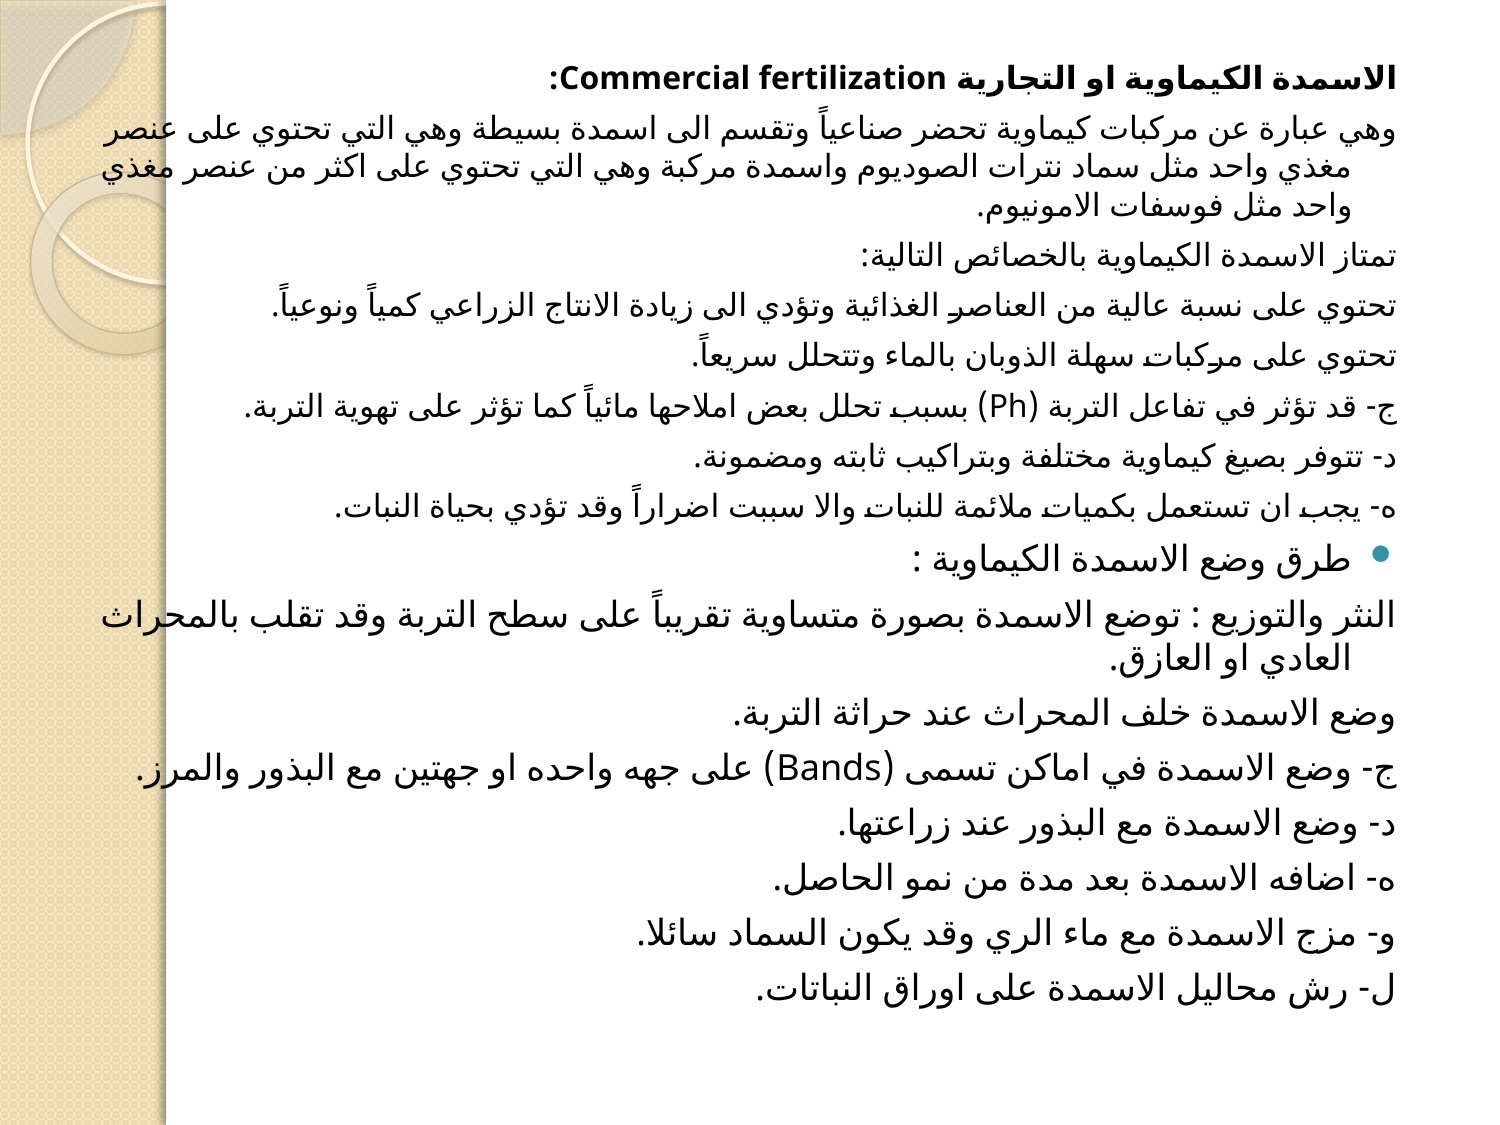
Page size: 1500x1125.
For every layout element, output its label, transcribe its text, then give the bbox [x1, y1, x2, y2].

list الاسمدة الكيماوية او التجارية Commercial fertilization: وهي عبارة عن مركبات كيماوية تحضر صناعياً وتقسم الى اسمدة بسيطة وهي التي تحتوي على عنصر مغذي واحد مثل سماد نترات الصوديوم واسمدة مركبة وهي التي تحتوي على اكثر من عنصر مغذي واحد مثل فوسفات الامونيوم. تمتاز الاسمدة الكيماوية بالخصائص التالية: تحتوي على نسبة عالية من العناصر الغذائية وتؤدي الى زيادة الانتاج الزراعي كمياً ونوعياً. تحتوي على مركبات سهلة الذوبان بالماء وتتحلل سريعاً. ج- قد تؤثر في تفاعل التربة (Ph) بسبب تحلل بعض املاحها مائياً كما تؤثر على تهوية التربة. د- تتوفر بصيغ كيماوية مختلفة وبتراكيب ثابته ومضمونة. ه- يجب ان تستعمل بكميات ملائمة للنبات والا سببت اضراراً وقد تؤدي بحياة النبات. طرق وضع الاسمدة الكيماوية : النثر والتوزيع : توضع الاسمدة بصورة متساوية تقريباً على سطح التربة وقد تقلب بالمحراث العادي او العازق. وضع الاسمدة خلف المحراث عند حراثة التربة. ج- وضع الاسمدة في اماكن تسمى (Bands) على جهه واحده او جهتين مع البذور والمرز. د- وضع الاسمدة مع البذور عند زراعتها. ه- اضافه الاسمدة بعد مدة من نمو الحاصل. و- مزج الاسمدة مع ماء الري وقد يكون السماد سائلا. ل- رش محاليل الاسمدة على اوراق النباتات. [62, 50, 1425, 1075]
title [235, 45, 1466, 233]
